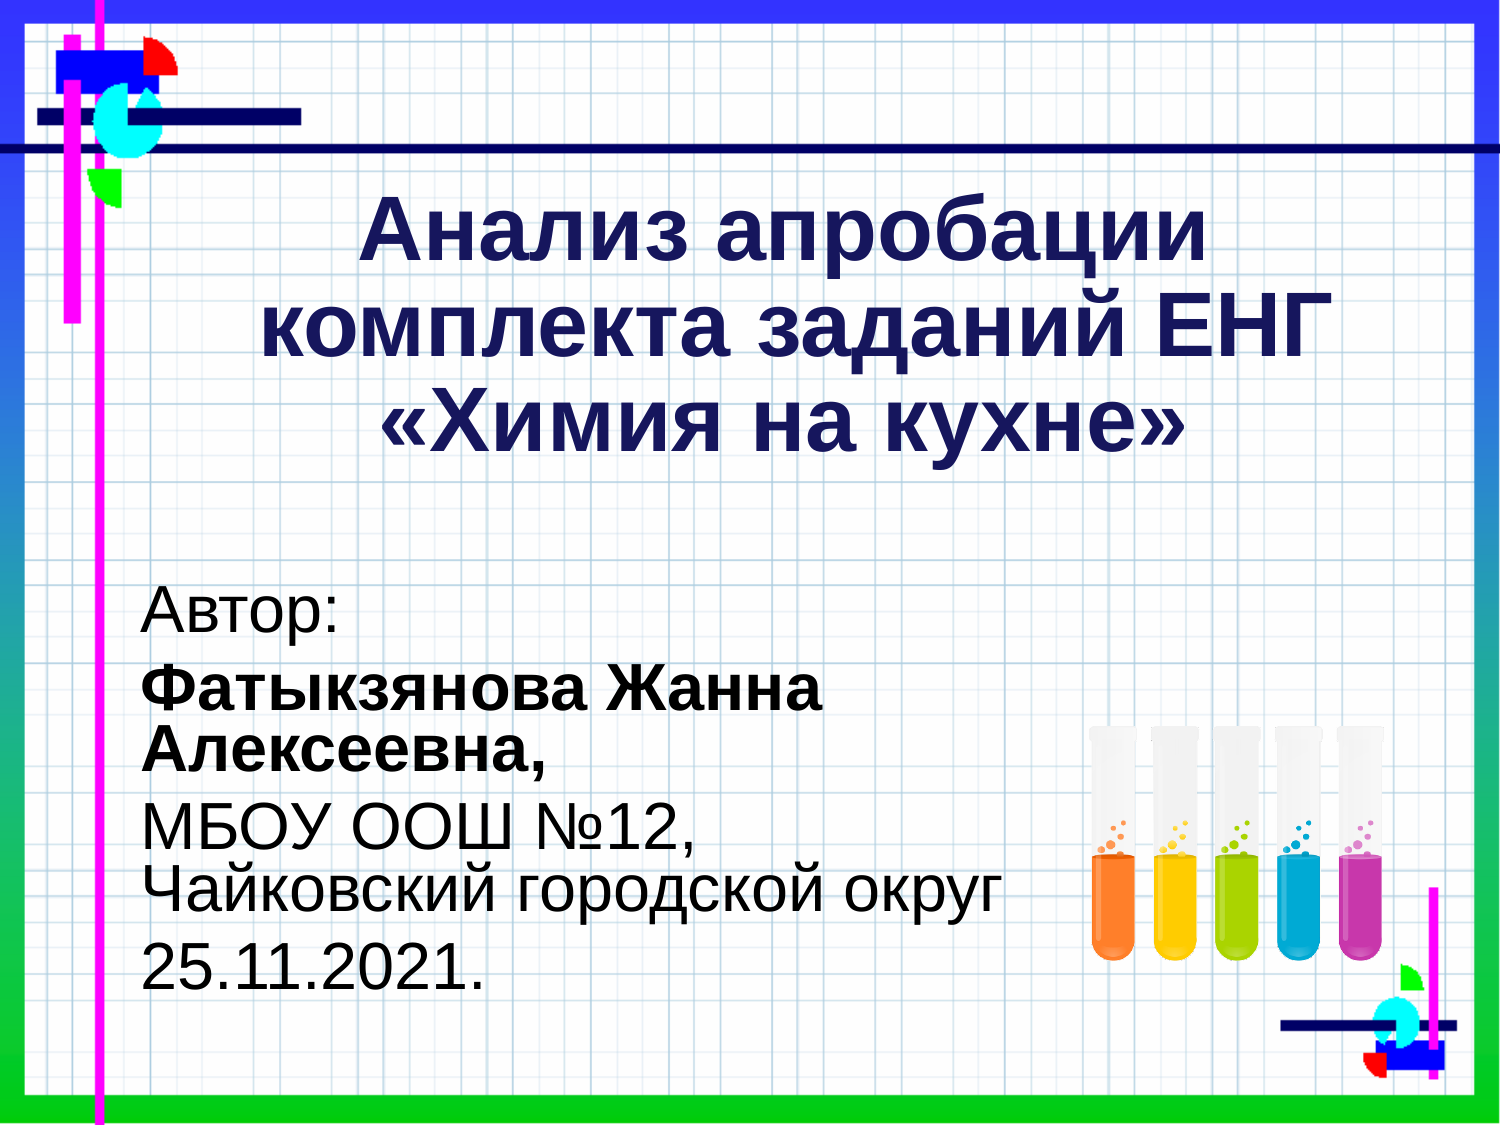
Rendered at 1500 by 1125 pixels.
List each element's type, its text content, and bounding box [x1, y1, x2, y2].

subtitle Автор: Фатыкзянова Жанна Алексеевна, МБОУ ООШ №12, Чайковский городской округ 25.11.2021. [140, 573, 1008, 926]
picture [0, 0, 1500, 1125]
title Анализ апробации комплекта заданий ЕНГ «Химия на кухне» [163, 257, 1430, 603]
